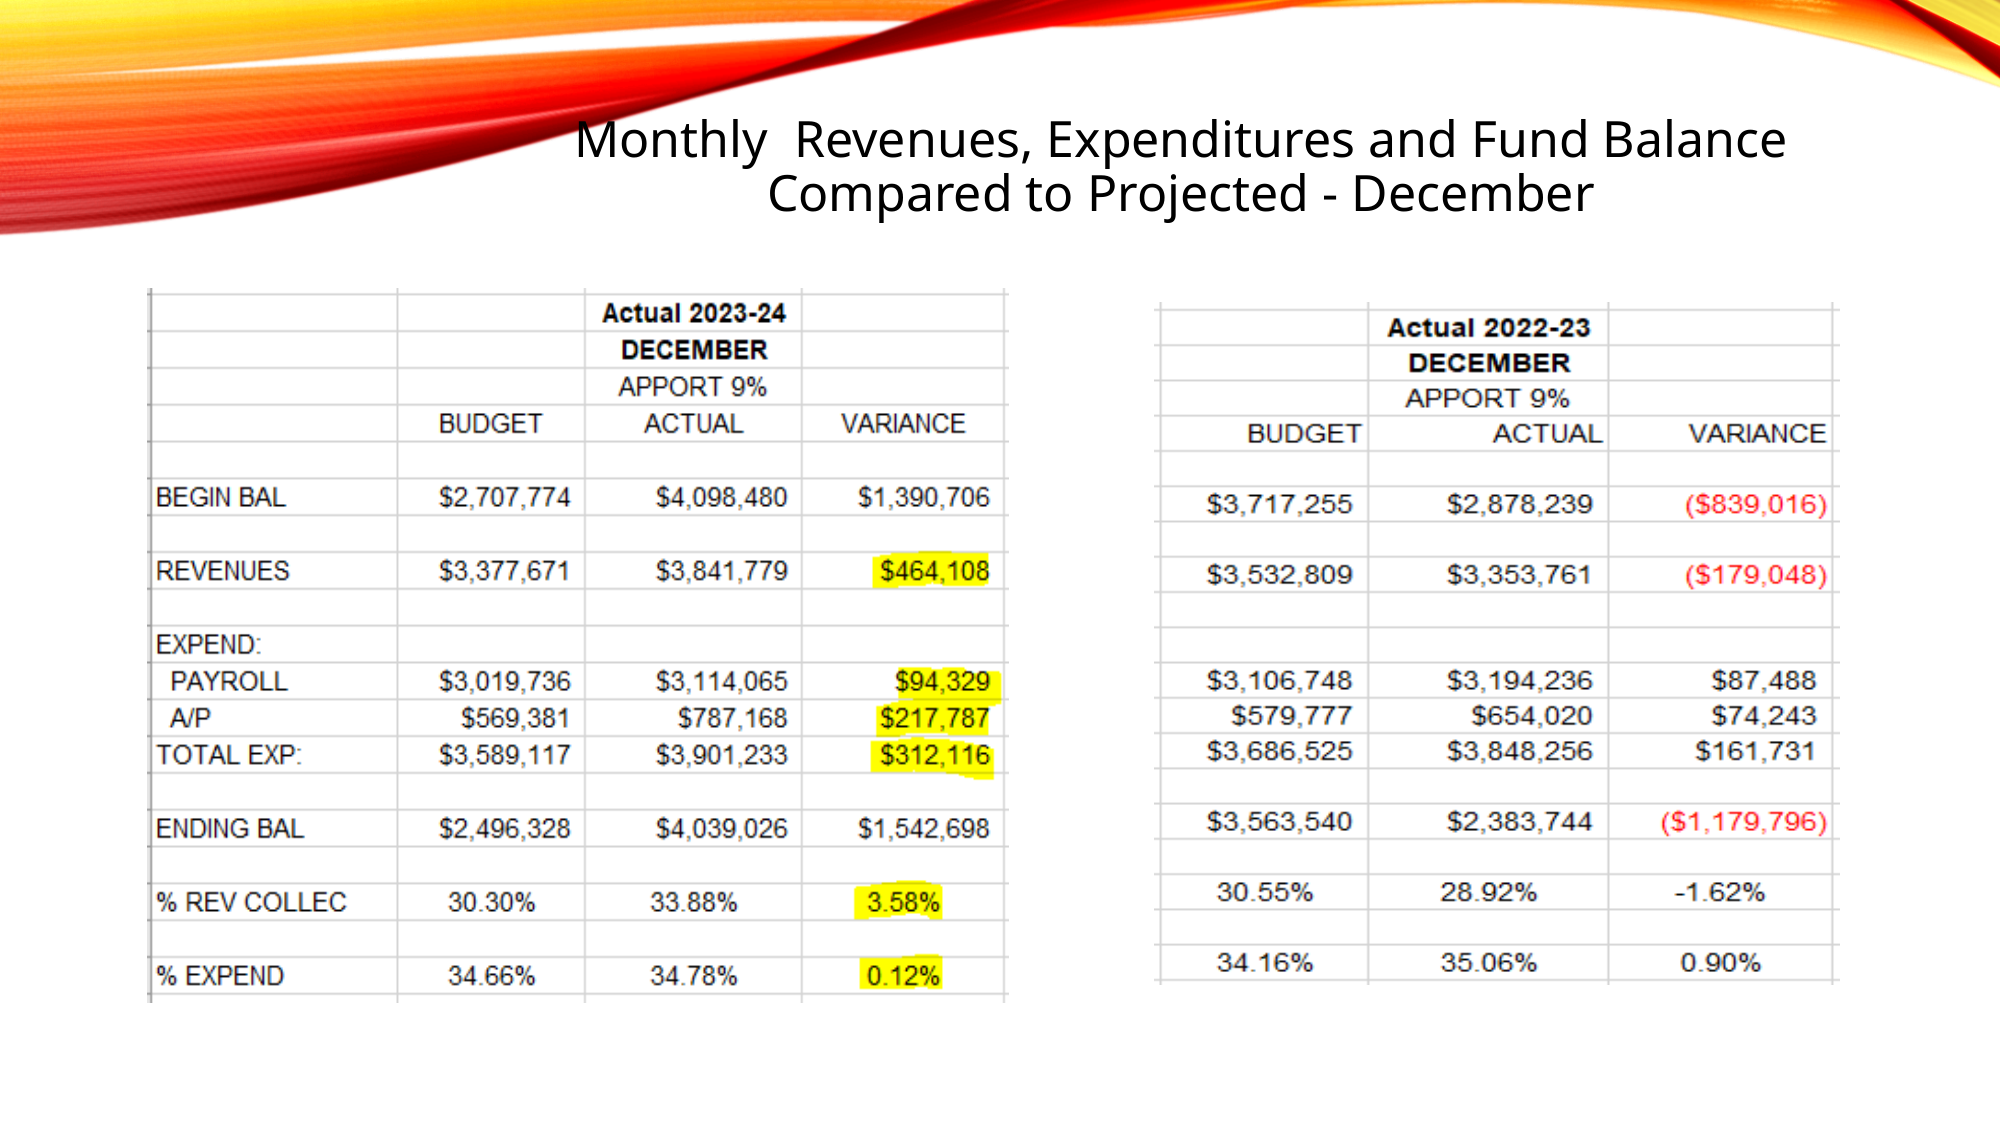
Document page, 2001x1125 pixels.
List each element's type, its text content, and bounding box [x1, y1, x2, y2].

picture [147, 288, 1009, 1003]
title Monthly Revenues, Expenditures and Fund Balance Compared to Projected - December [474, 73, 1888, 264]
picture [1154, 302, 1840, 986]
picture [0, 0, 2000, 237]
